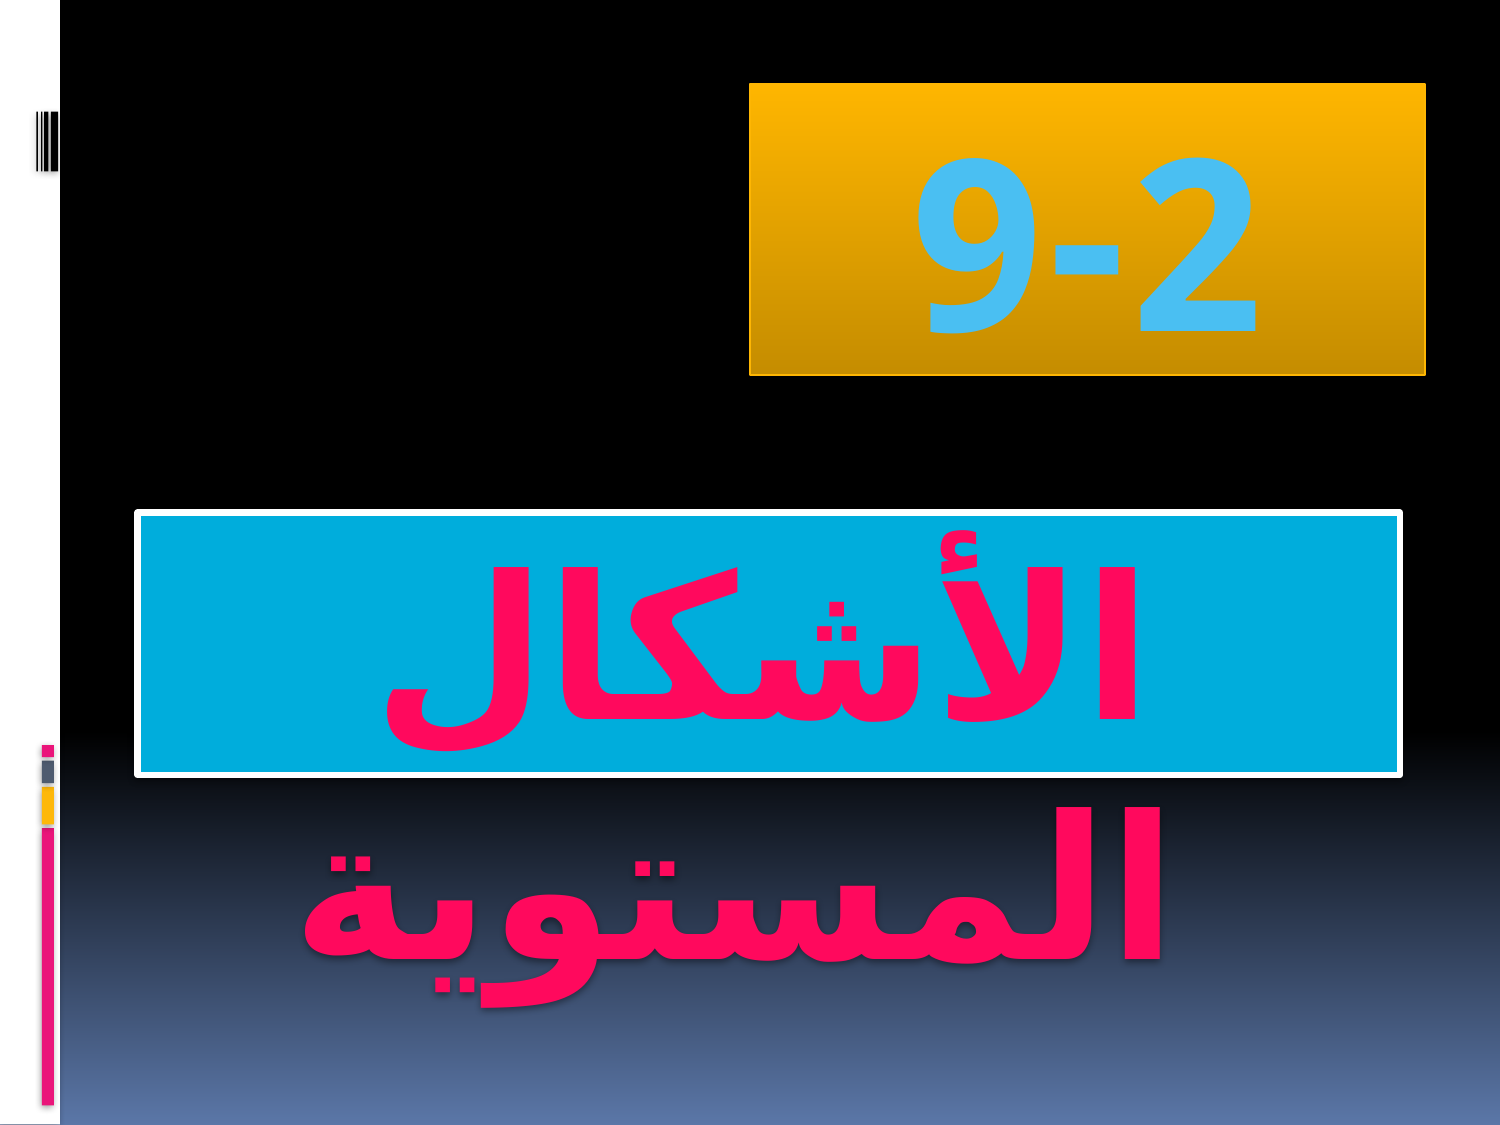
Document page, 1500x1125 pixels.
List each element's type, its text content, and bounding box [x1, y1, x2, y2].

title 9-2 [749, 83, 1426, 376]
list الأشكال المستوية [134, 509, 1403, 778]
